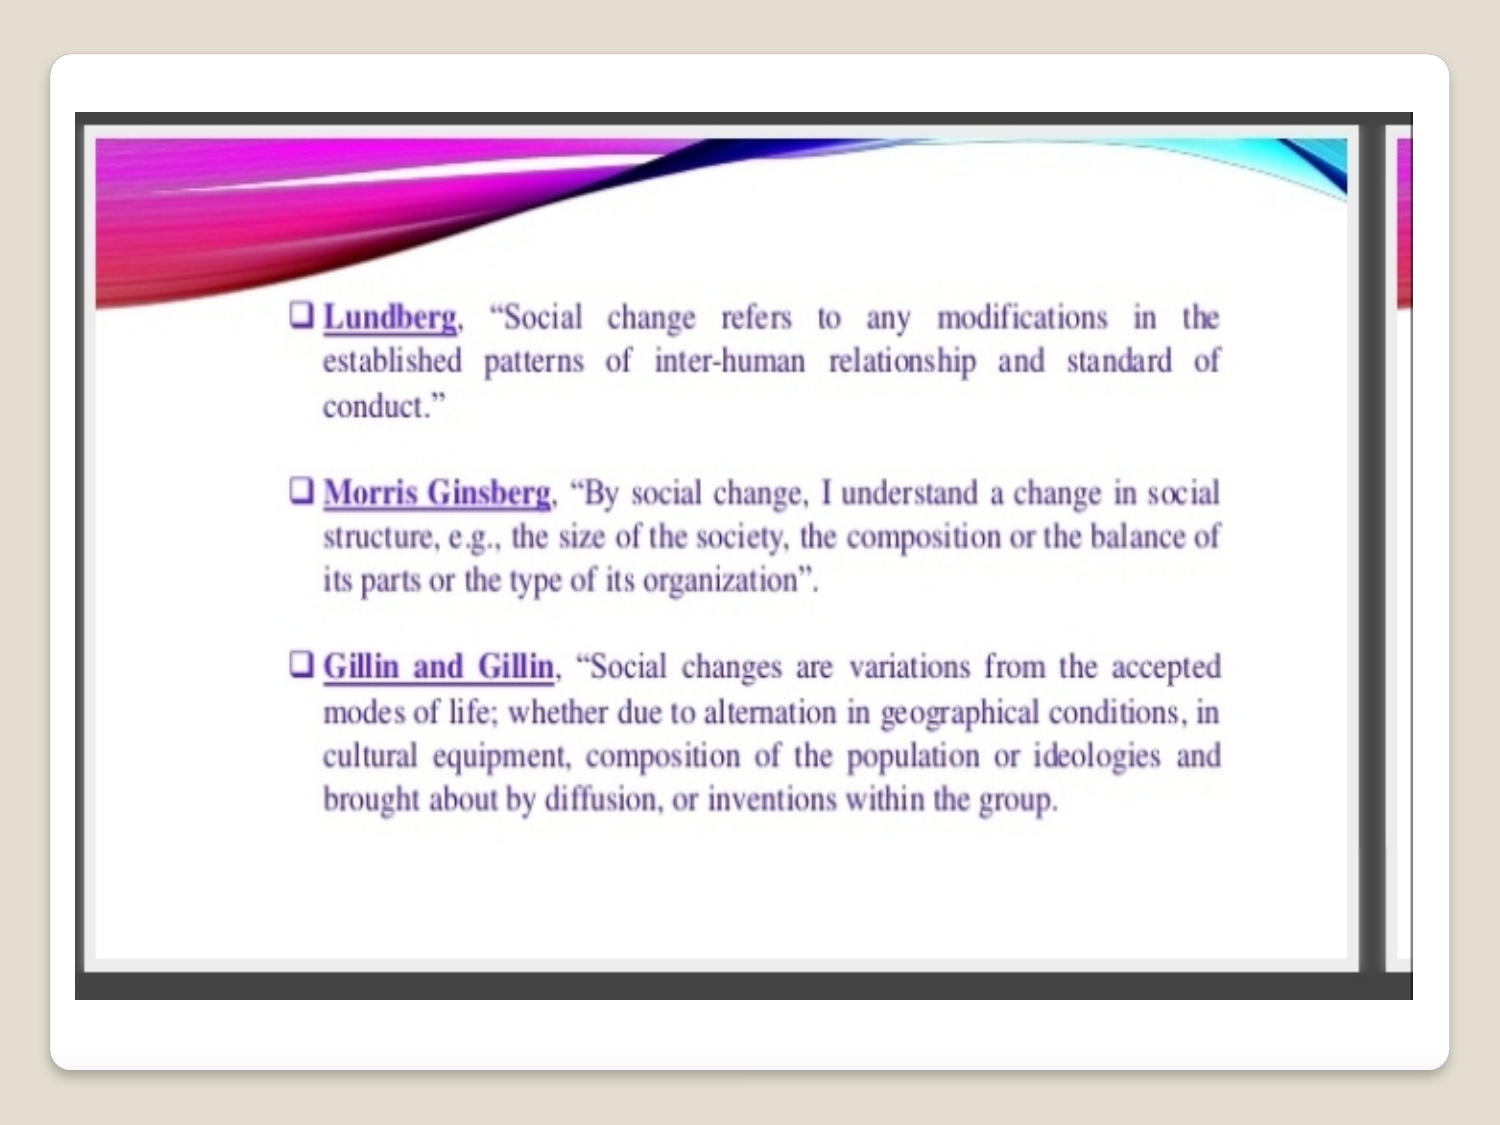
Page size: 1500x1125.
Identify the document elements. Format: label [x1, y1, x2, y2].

picture [74, 112, 1413, 1001]
